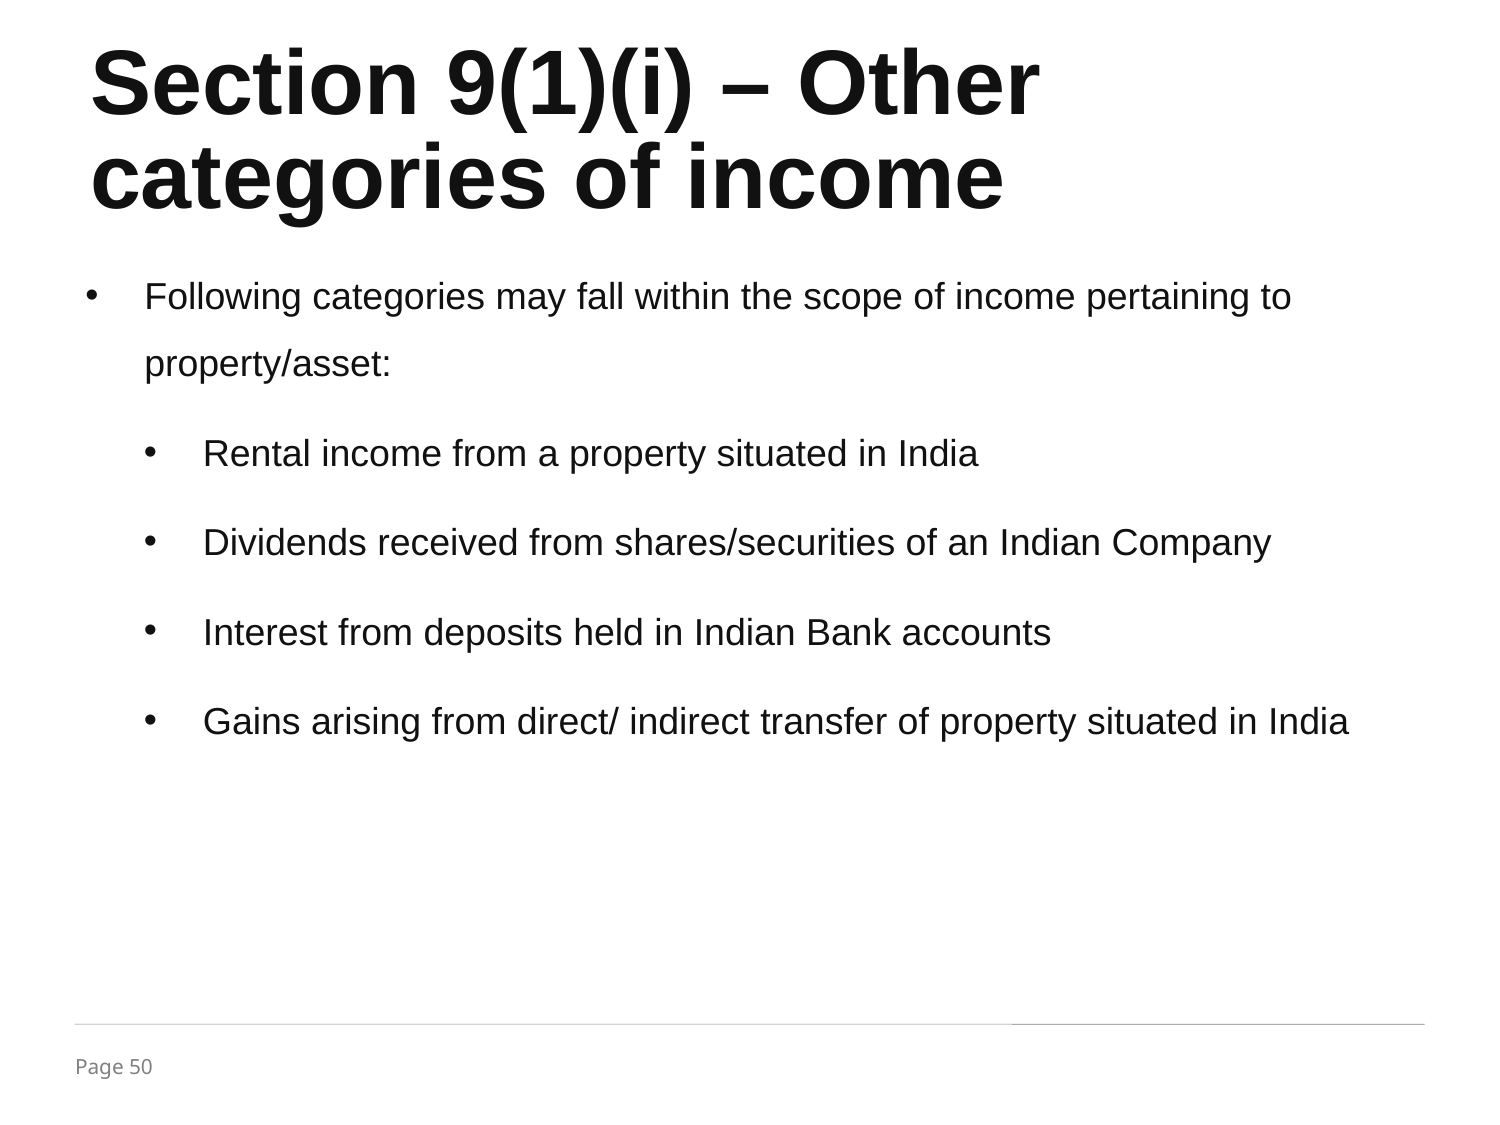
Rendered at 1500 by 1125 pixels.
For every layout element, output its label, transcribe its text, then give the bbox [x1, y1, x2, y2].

list Following categories may fall within the scope of income pertaining to property/asset: Rental income from a property situated in India Dividends received from shares/securities of an Indian Company Interest from deposits held in Indian Bank accounts Gains arising from direct/ indirect transfer of property situated in India [70, 242, 1422, 598]
title Section 9(1)(i) – Other categories of income [75, 32, 1426, 175]
